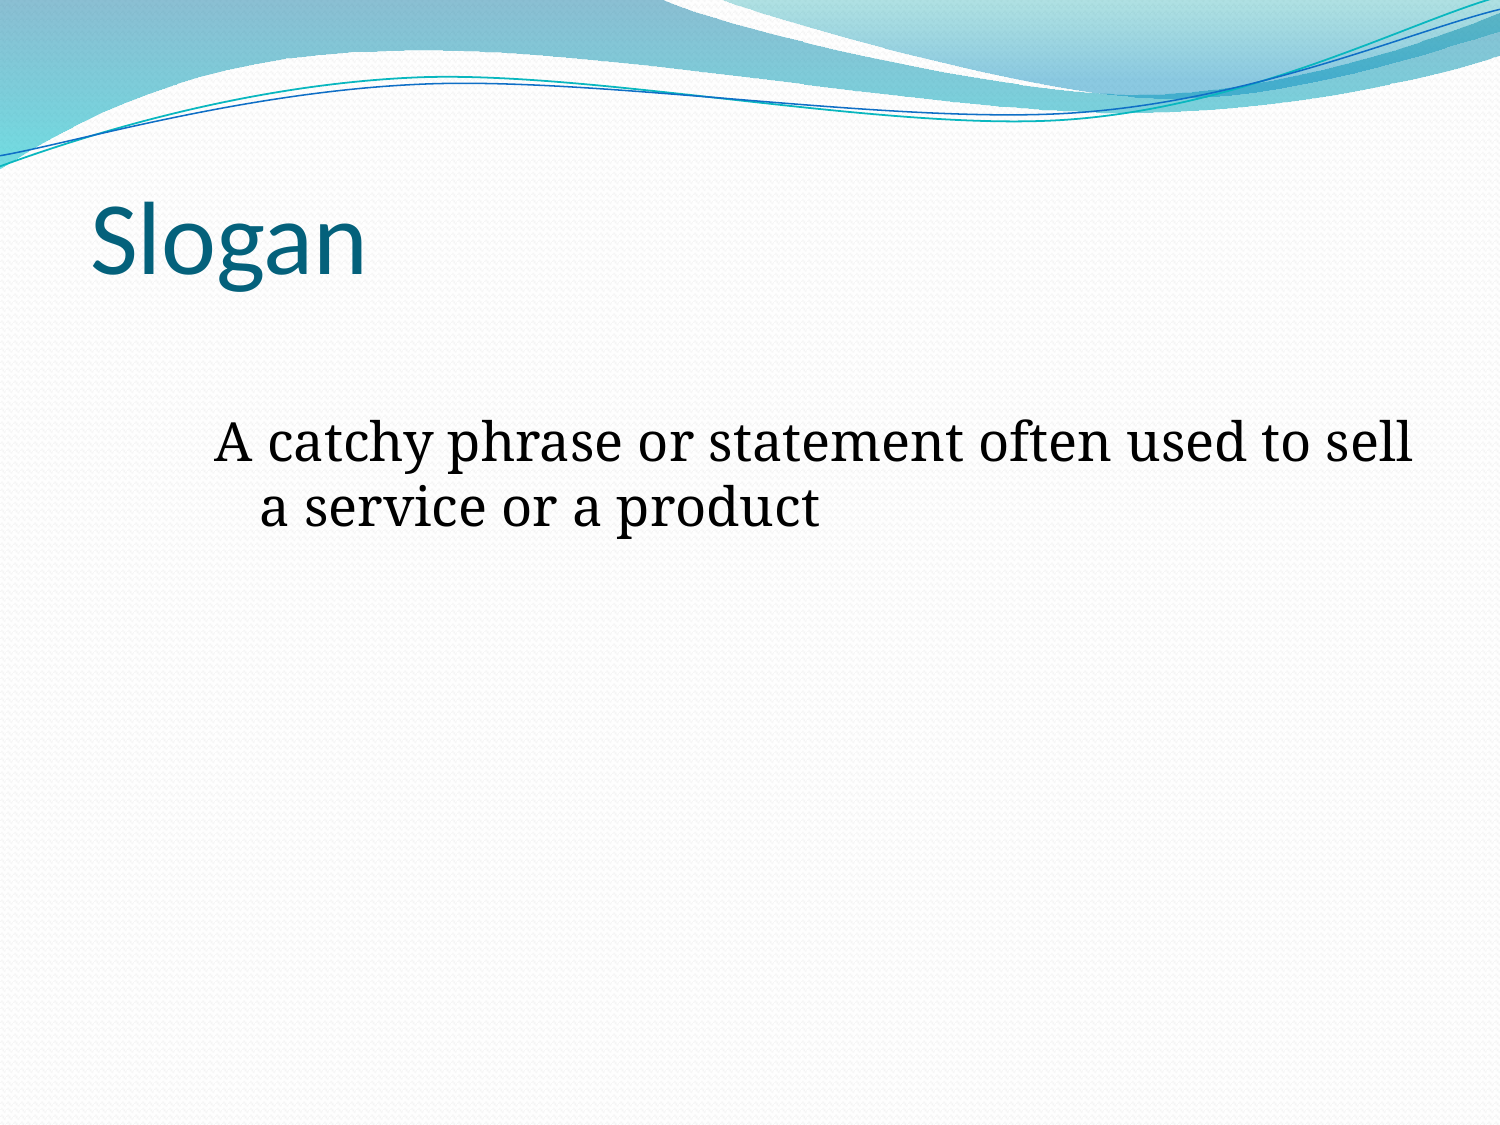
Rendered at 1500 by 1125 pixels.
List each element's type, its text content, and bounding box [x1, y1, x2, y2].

list A catchy phrase or statement often used to sell a service or a product [200, 399, 1431, 600]
title Slogan [75, 115, 1425, 303]
